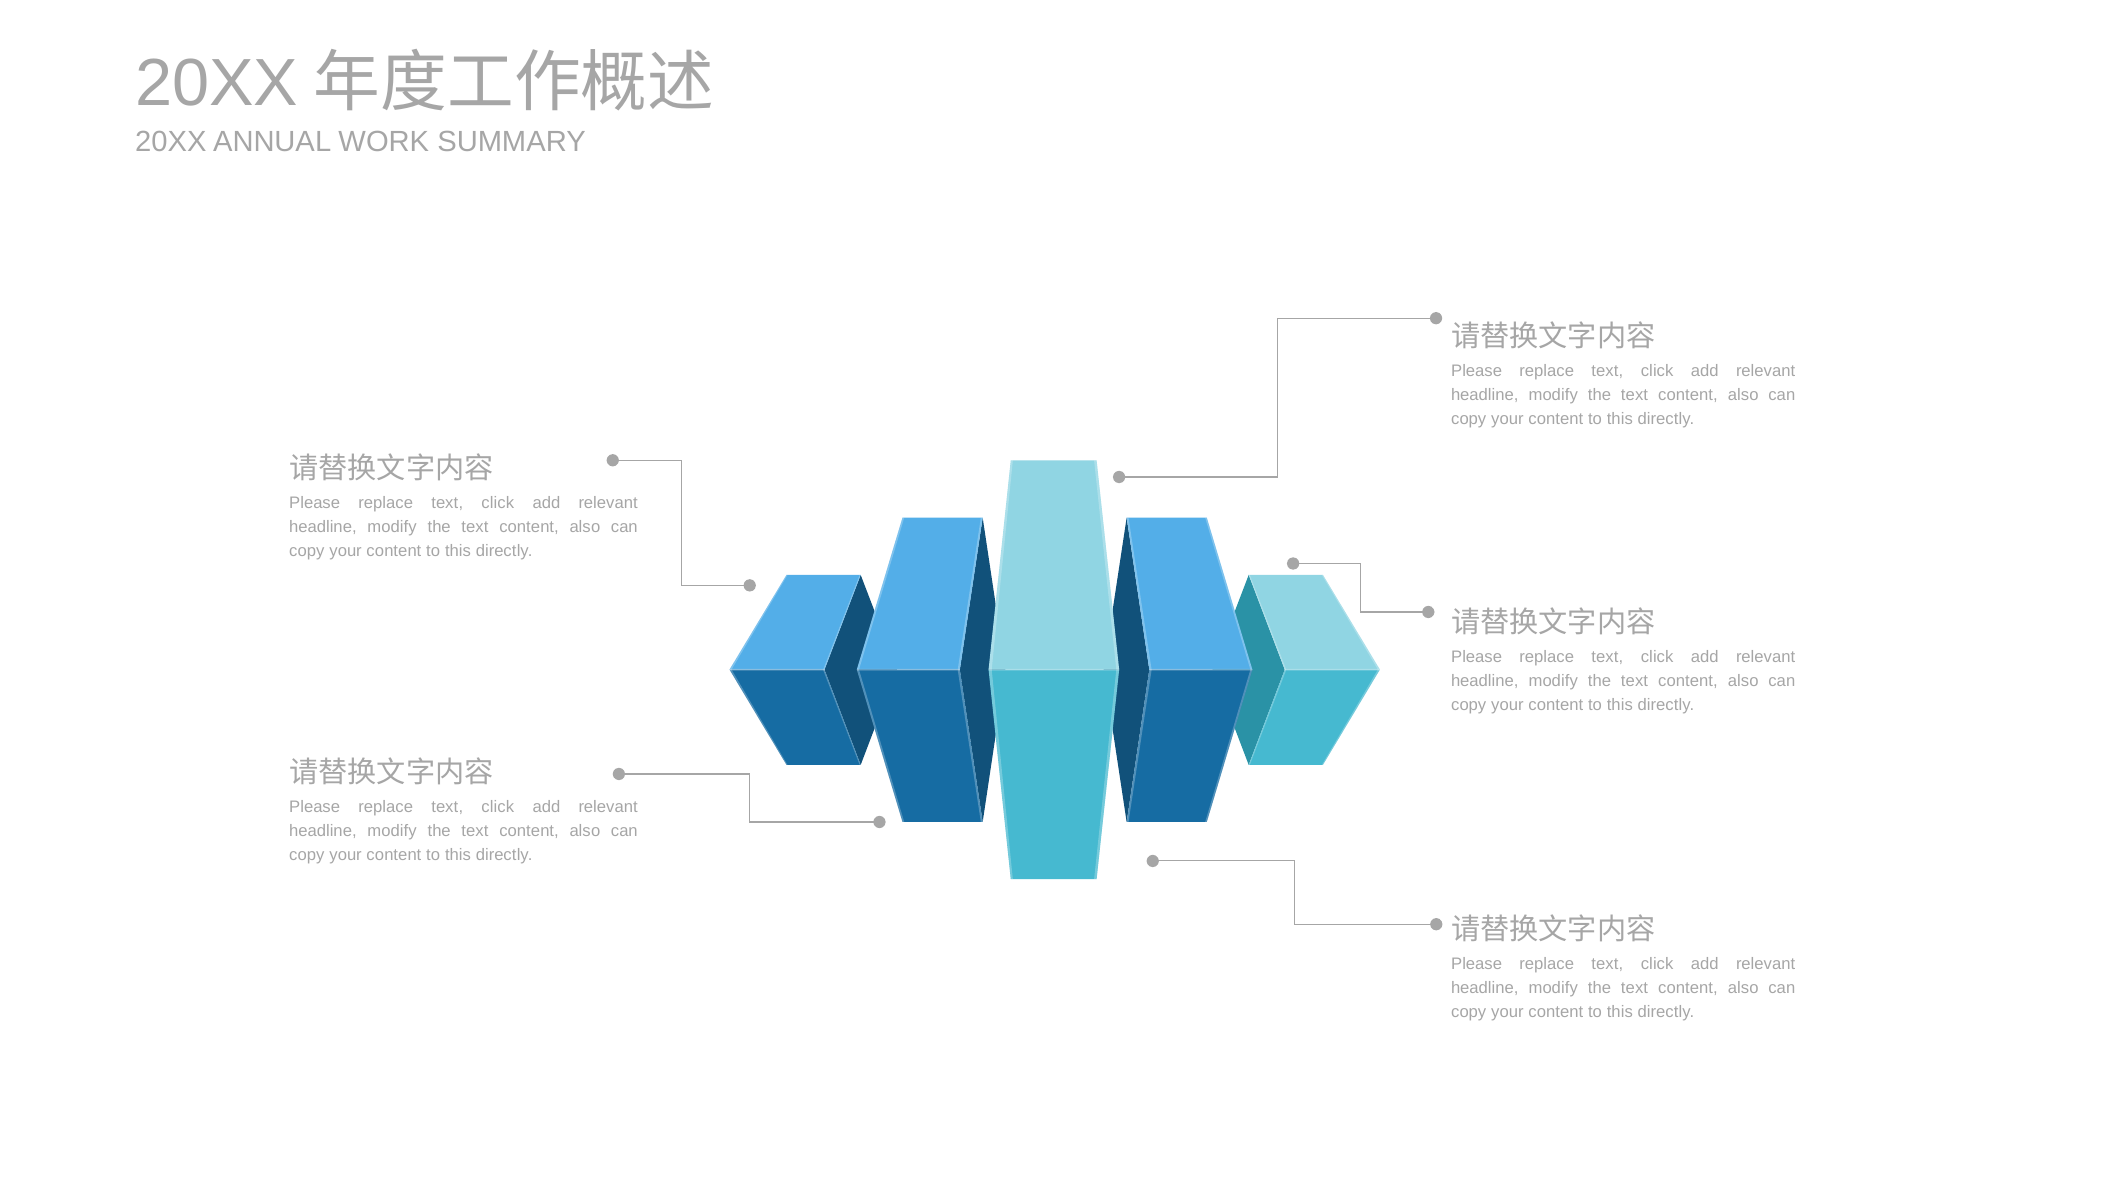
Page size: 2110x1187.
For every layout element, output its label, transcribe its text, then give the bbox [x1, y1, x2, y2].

text_box 请替换文字内容 [274, 434, 523, 492]
text_box Please replace text, click add relevant headline, modify the text content, also can copy your content to this directly. [274, 480, 612, 567]
text_box 请替换文字内容 [1436, 588, 1682, 646]
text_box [1152, 860, 1437, 923]
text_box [1293, 563, 1429, 613]
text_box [612, 460, 750, 586]
text_box 请替换文字内容 [1436, 302, 1682, 360]
text_box Please replace text, click add relevant headline, modify the text content, also can copy your content to this directly. [1436, 634, 1811, 722]
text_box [1119, 318, 1437, 477]
text_box 20XX ANNUAL WORK SUMMARY [135, 122, 596, 158]
text_box Please replace text, click add relevant headline, modify the text content, also can copy your content to this directly. [274, 785, 654, 872]
text_box 请替换文字内容 [1436, 895, 1682, 953]
text_box Please replace text, click add relevant headline, modify the text content, also can copy your content to this directly. [1436, 941, 1811, 1029]
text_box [618, 774, 880, 823]
text_box 请替换文字内容 [274, 739, 523, 796]
text_box Please replace text, click add relevant headline, modify the text content, also can copy your content to this directly. [1437, 348, 1811, 436]
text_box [729, 460, 1380, 880]
text_box 20XX年度工作概述 [135, 38, 783, 119]
